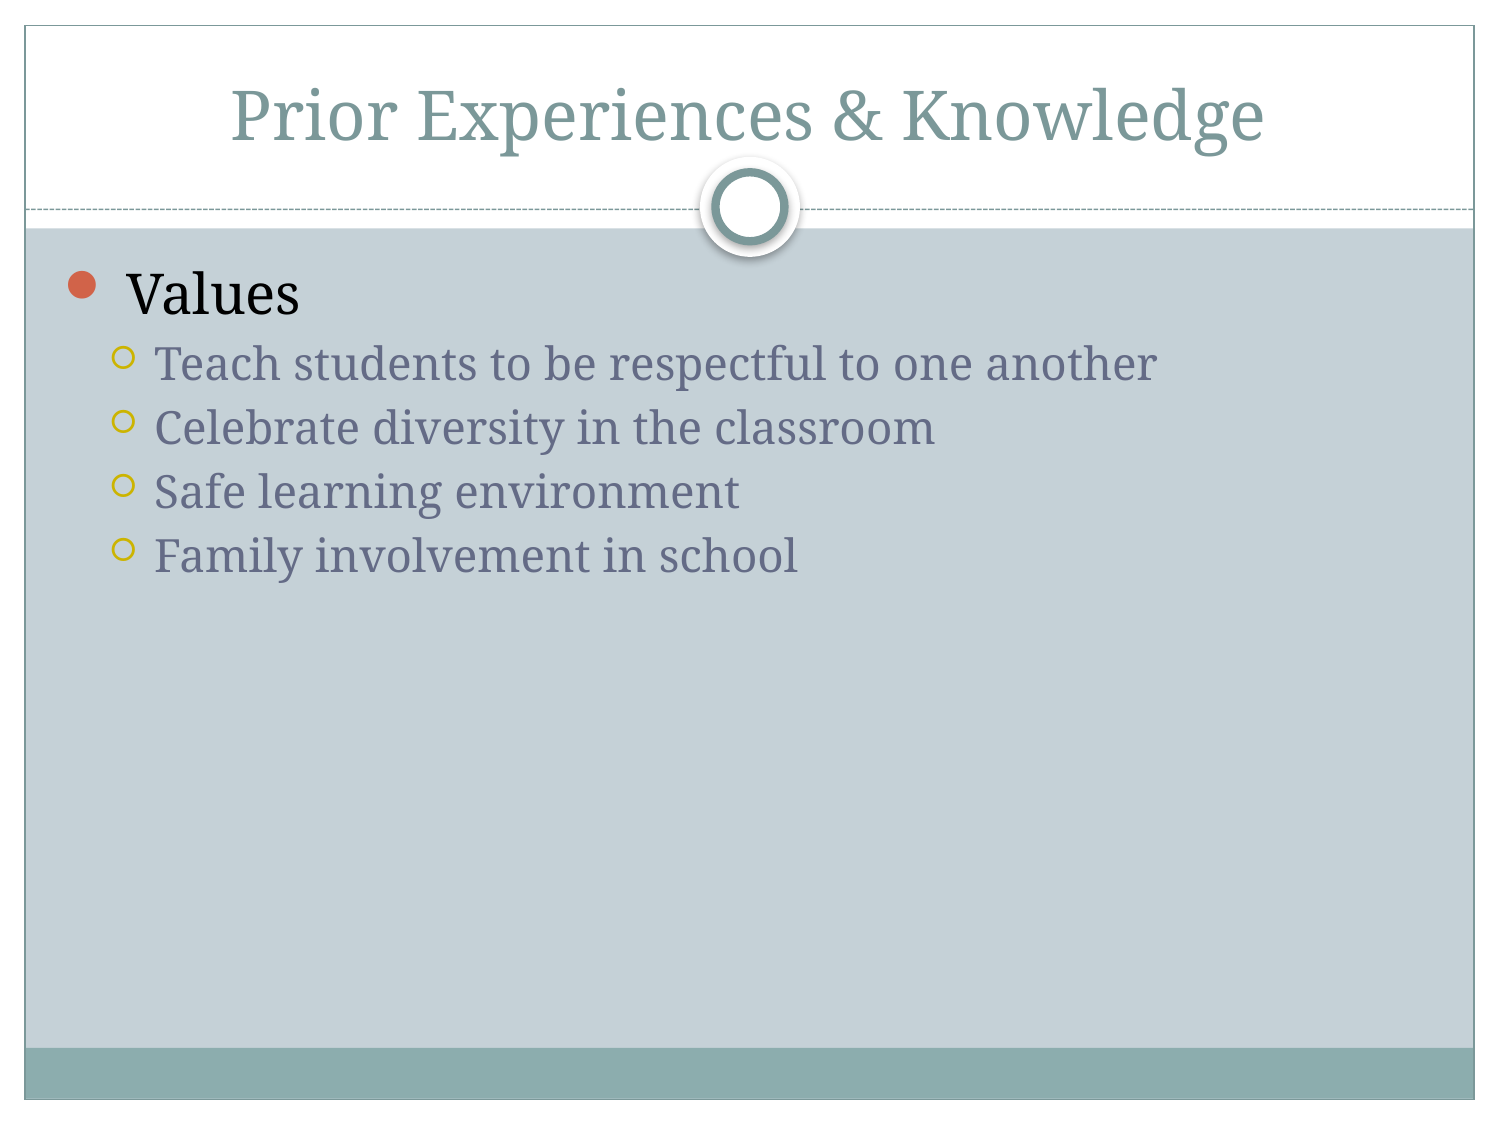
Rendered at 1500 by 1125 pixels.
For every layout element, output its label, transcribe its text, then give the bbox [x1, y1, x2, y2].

list Values Teach students to be respectful to one another Celebrate diversity in the classroom Safe learning environment Family involvement in school [49, 250, 1445, 1025]
title Prior Experiences & Knowledge [49, 37, 1450, 162]
